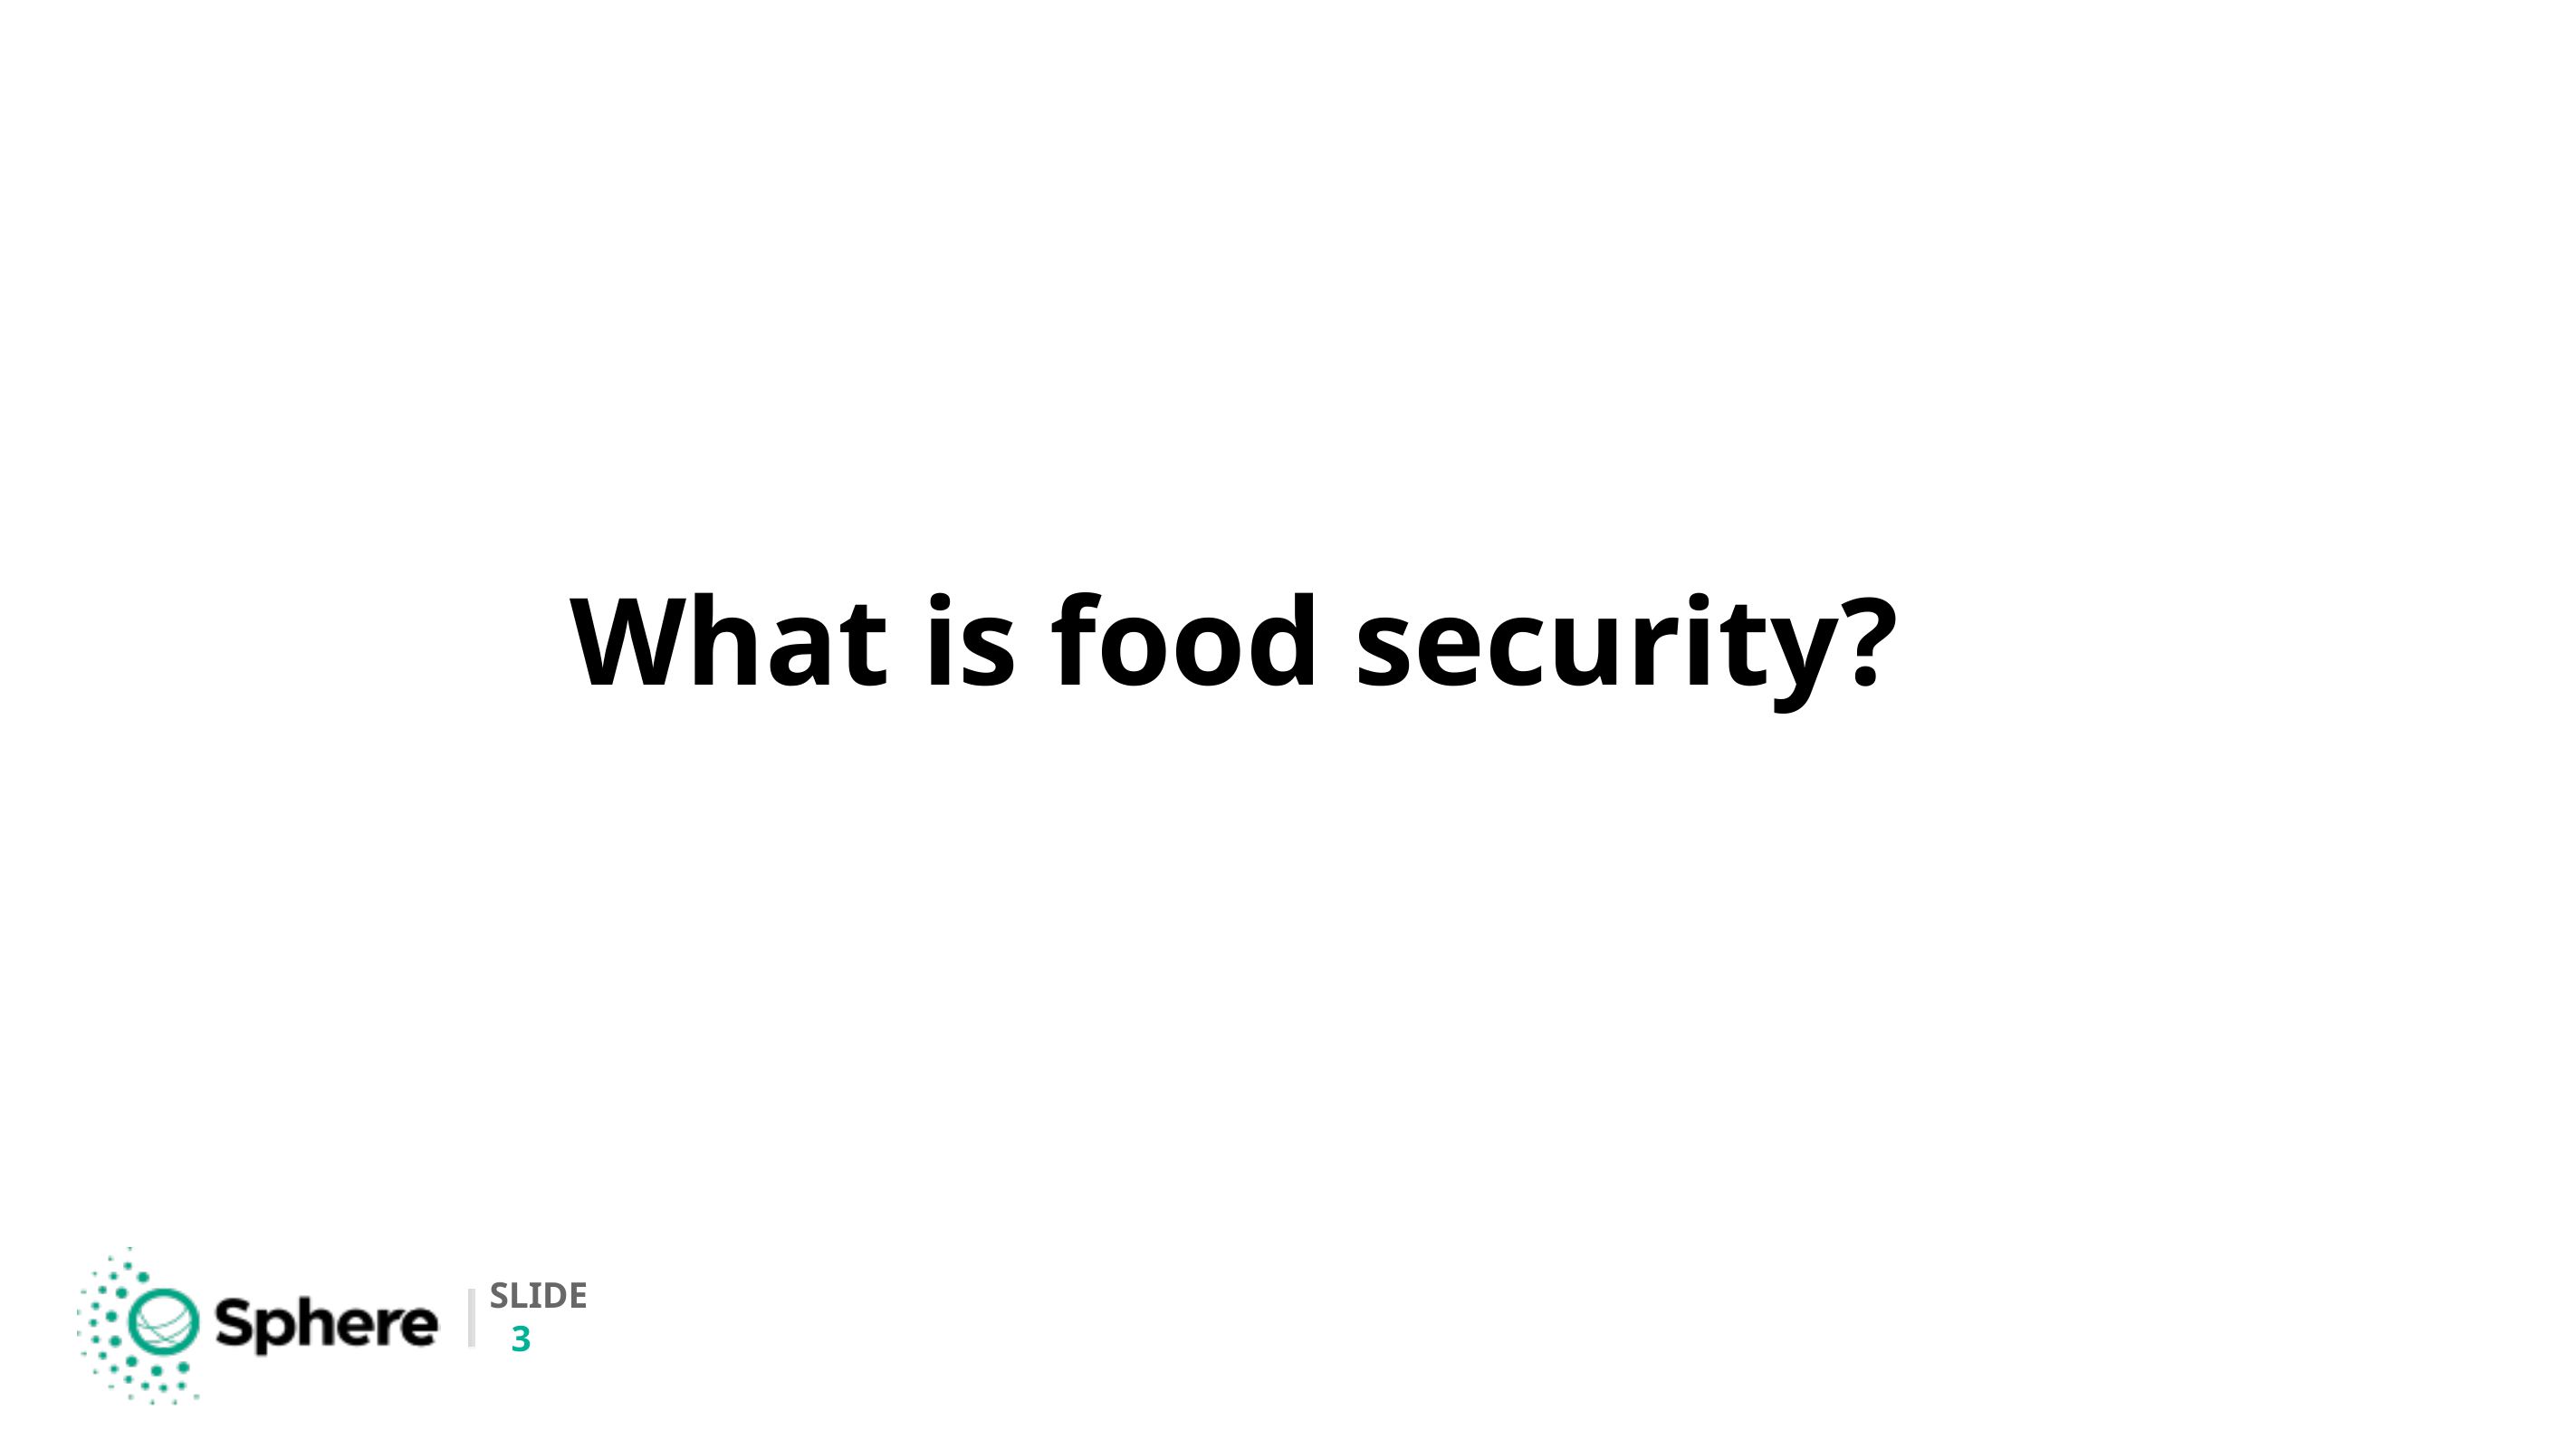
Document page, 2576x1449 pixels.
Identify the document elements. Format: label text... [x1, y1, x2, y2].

title What is food security? [561, 556, 2576, 725]
picture [77, 1247, 441, 1407]
slide_number 3 [503, 1309, 562, 1449]
picture [468, 1289, 479, 1349]
